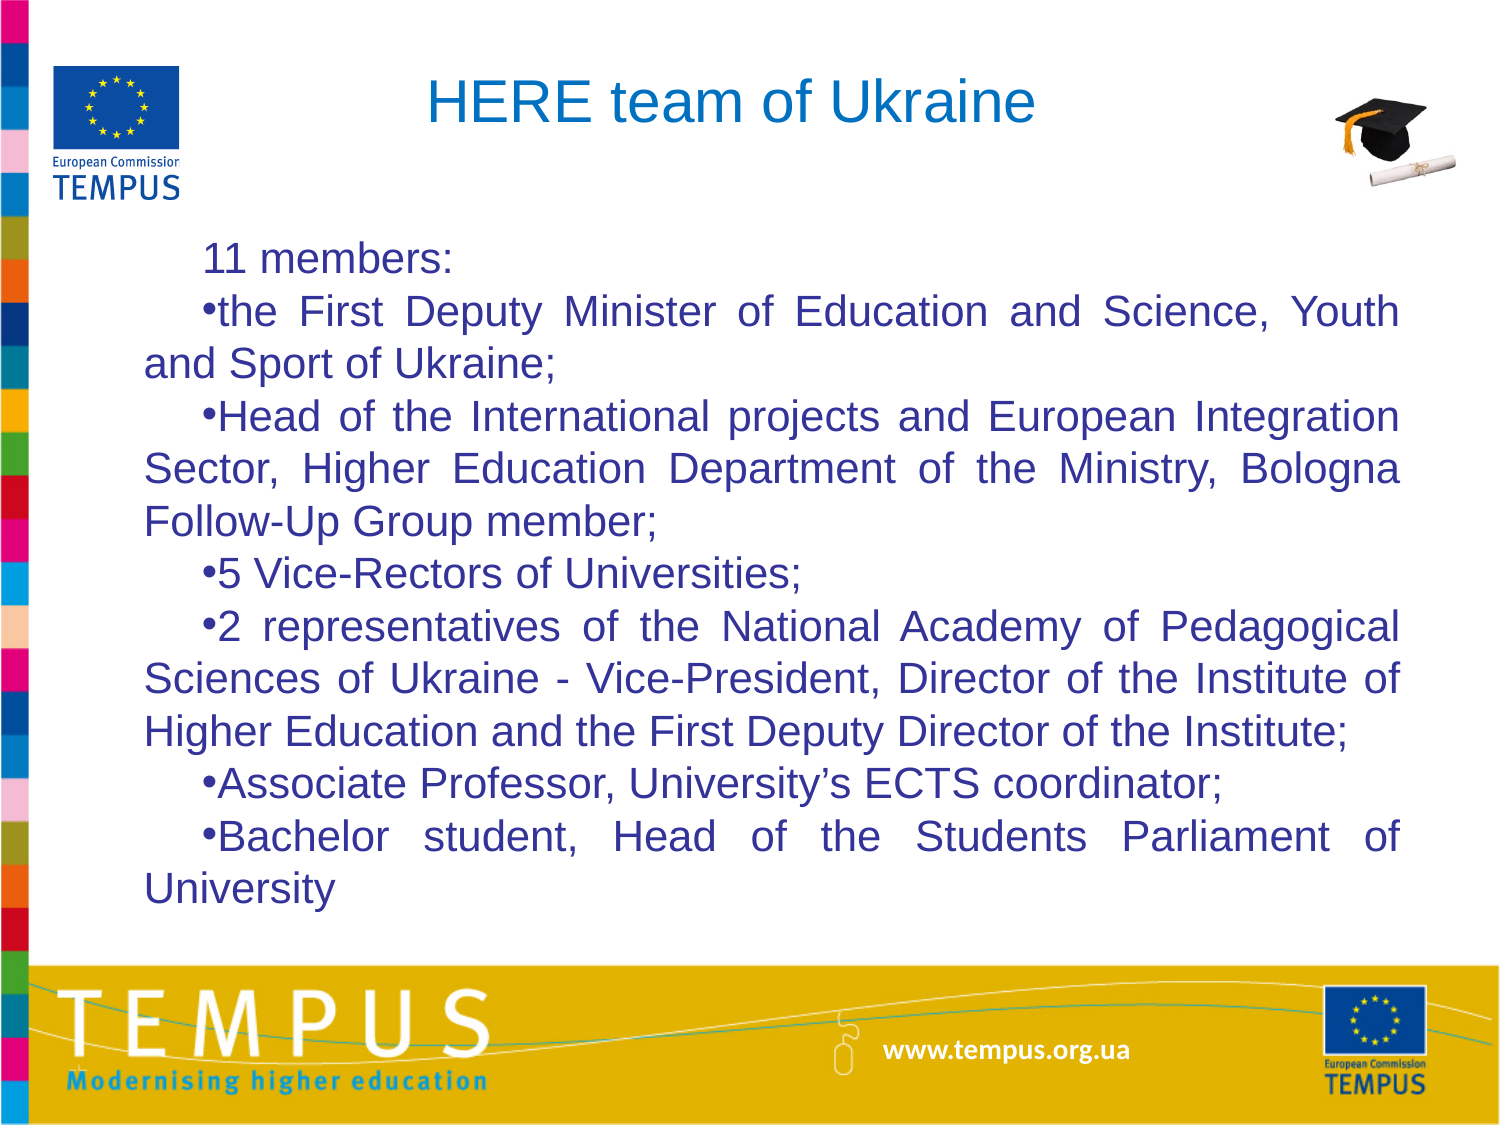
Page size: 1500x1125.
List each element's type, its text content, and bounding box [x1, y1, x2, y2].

picture [0, 0, 1500, 1125]
title HERE team of Ukraine [183, 66, 1282, 149]
subtitle 11 members: the First Deputy Minister of Education and Science, Youth and Sport of Ukraine; Head of the International projects and European Integration Sector, Higher Education Department of the Ministry, Bologna Follow-Up Group member; 5 Vice-Rectors of Universities; 2 representatives of the National Academy of Pedagogical Sciences of Ukraine - Vice-President, Director of the Institute of Higher Education and the First Deputy Director of the Institute; Associate Professor, University’s ECTS coordinator; Bachelor student, Head of the Students Parliament of University [128, 222, 1417, 914]
text_box www.tempus.org.ua [868, 1023, 1282, 1073]
